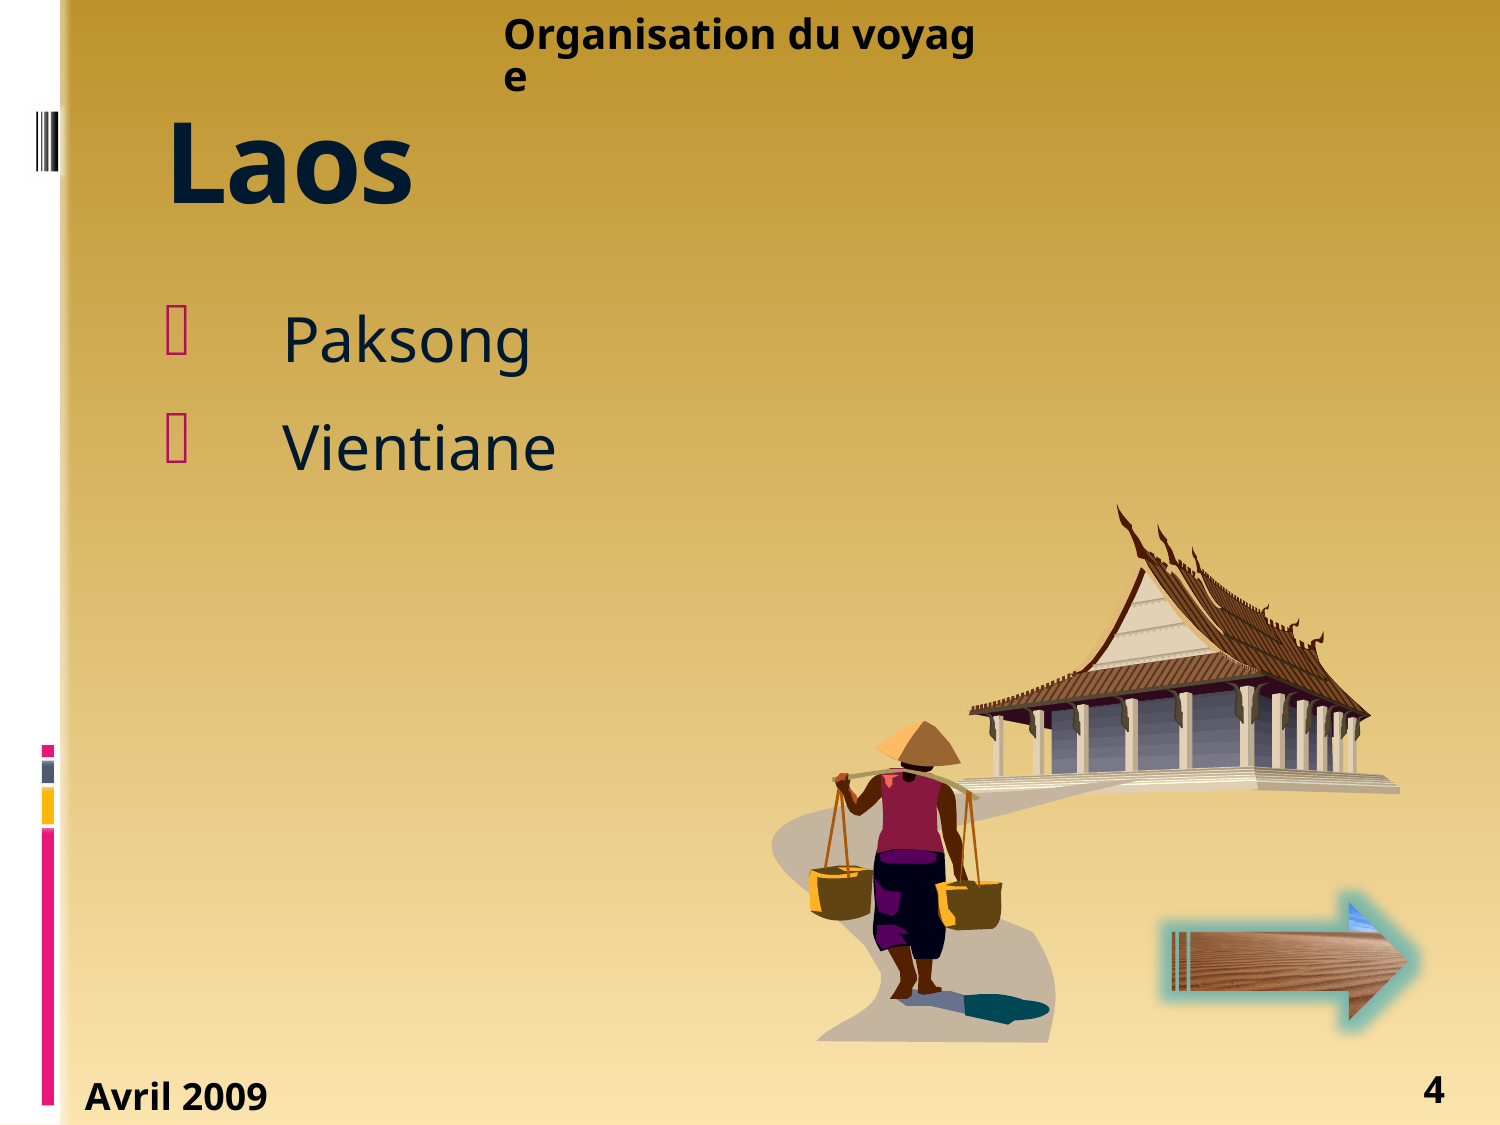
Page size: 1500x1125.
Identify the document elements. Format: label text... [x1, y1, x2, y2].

list Paksong Vientiane [150, 292, 1425, 1043]
title Laos [150, 83, 1425, 234]
footer Organisation du voyage [488, 0, 1012, 73]
slide_number 4 [1408, 1055, 1500, 1125]
slide_number Avril 2009 [70, 1065, 340, 1125]
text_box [737, 491, 1409, 1044]
